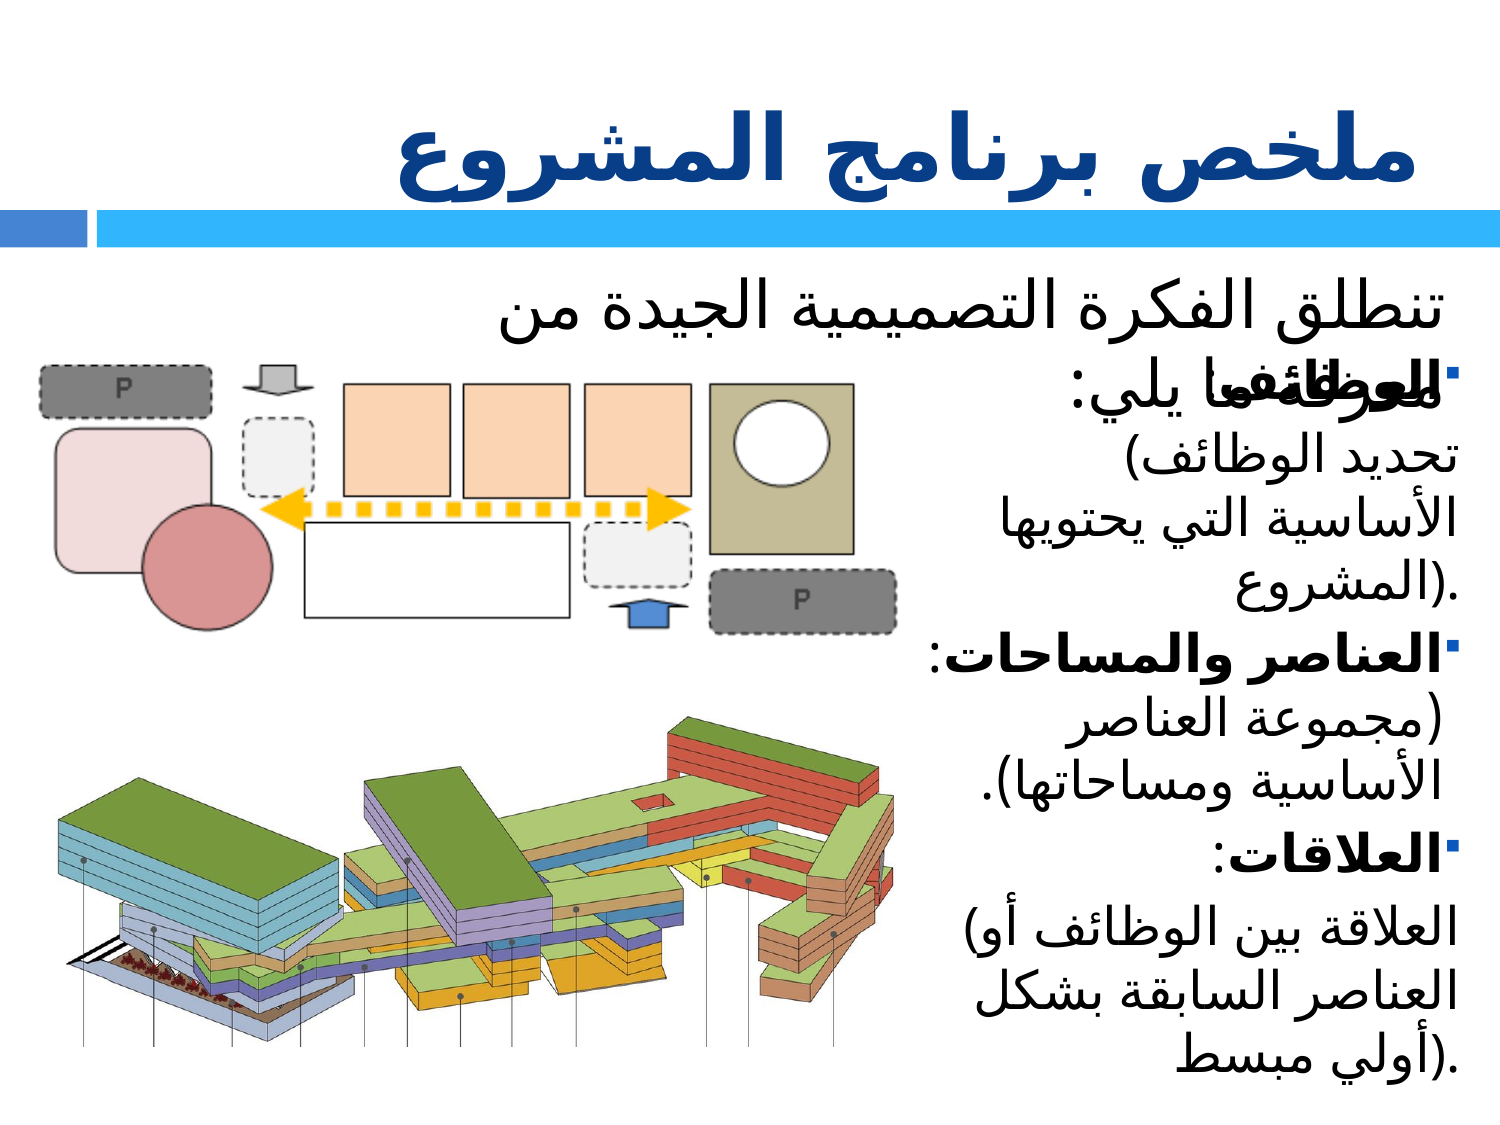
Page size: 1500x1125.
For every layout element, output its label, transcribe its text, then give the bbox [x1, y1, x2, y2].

picture [37, 362, 901, 638]
list الوظائف: (تحديد الوظائف الأساسية التي يحتويها المشروع). العناصر والمساحات: (مجموعة العناصر الأساسية ومساحاتها). العلاقات: (العلاقة بين الوظائف أو العناصر السابقة بشكل أولي مبسط). [912, 339, 1475, 1125]
text_box ملخص برنامج المشروع [99, 62, 1438, 225]
text_box تنطلق الفكرة التصميمية الجيدة من معرفة ما يلي: [387, 253, 1462, 429]
picture [49, 712, 901, 1048]
